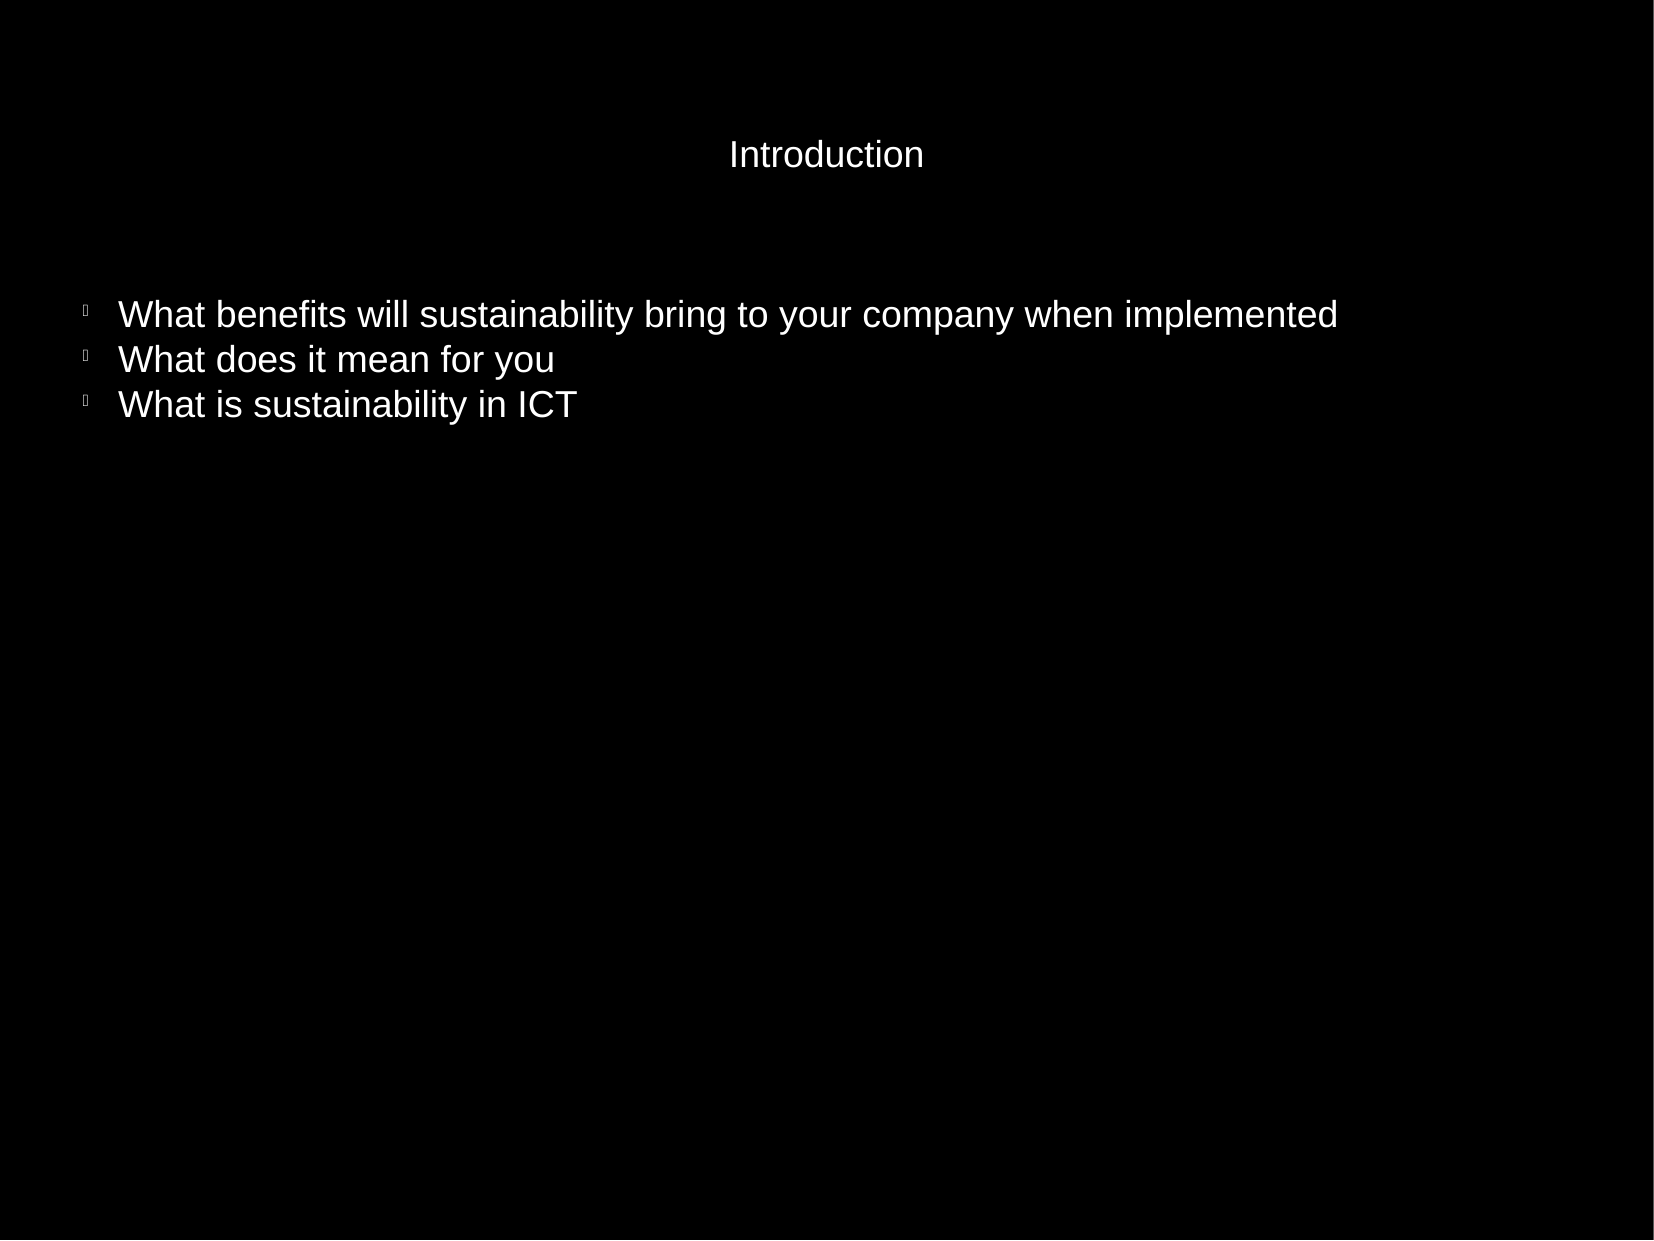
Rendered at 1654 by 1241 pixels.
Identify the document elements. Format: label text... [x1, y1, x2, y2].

text_box What benefits will sustainability bring to your company when implemented What does it mean for you What is sustainability in ICT [82, 290, 1538, 1010]
text_box Introduction [82, 49, 1571, 257]
